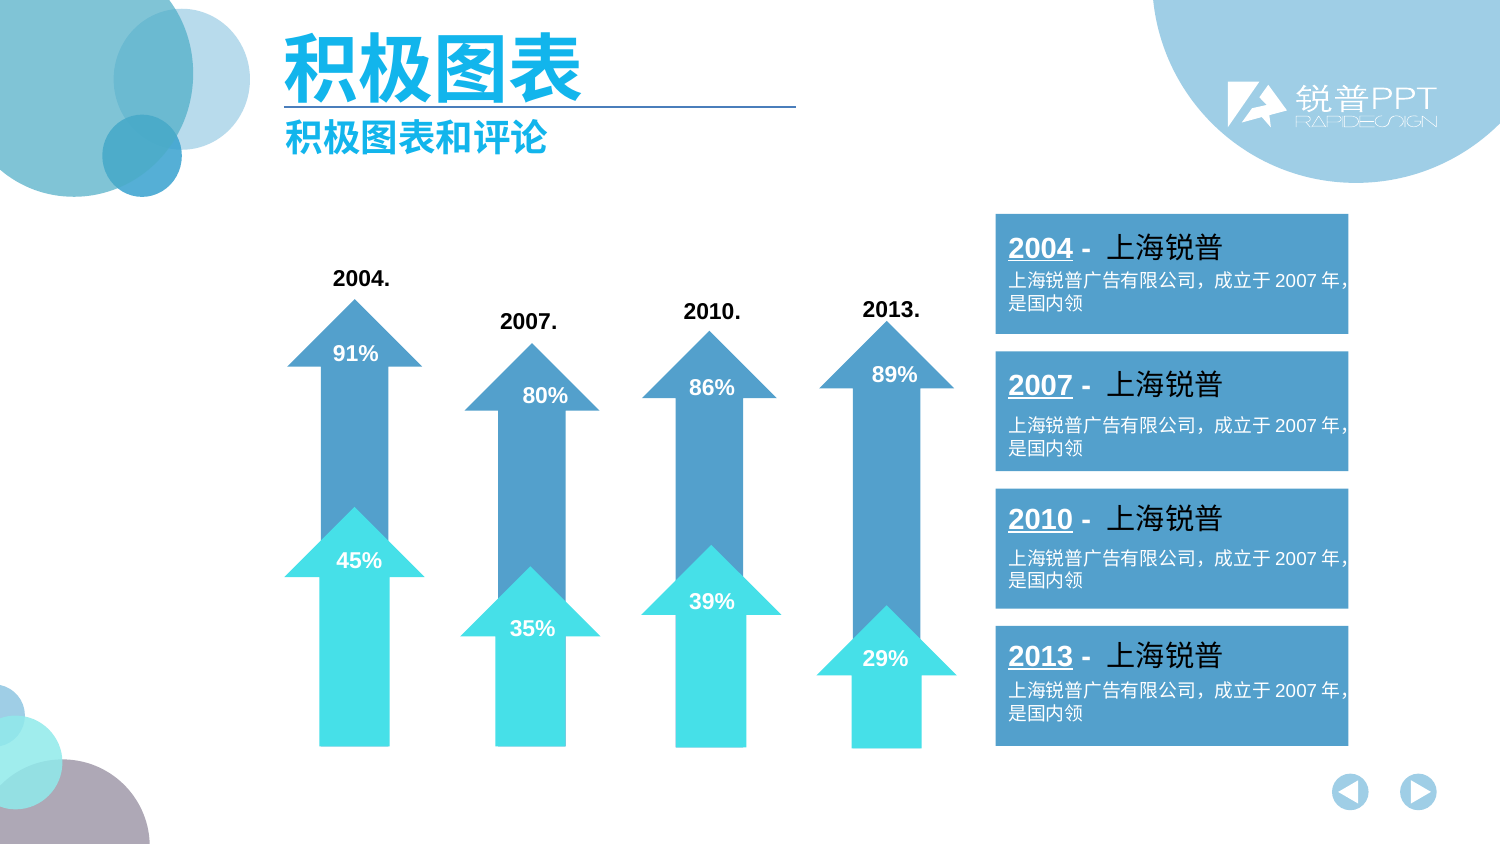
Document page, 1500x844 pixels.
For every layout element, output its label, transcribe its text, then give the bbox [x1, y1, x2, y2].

text_box [994, 212, 1351, 336]
text_box 2007. [485, 299, 611, 342]
text_box 2010 - 上海锐普 [1008, 500, 1254, 536]
text_box [994, 349, 1351, 473]
text_box 91% [318, 330, 426, 373]
text_box [994, 624, 1351, 748]
text_box 2013. [848, 287, 946, 330]
text_box 上海锐普广告有限公司，成立于2007年，是国内领 [1008, 546, 1355, 592]
text_box [587, 395, 602, 413]
text_box [946, 661, 959, 678]
text_box [852, 603, 921, 636]
text_box [639, 542, 749, 618]
text_box 2004 - 上海锐普 [1008, 228, 1254, 264]
text_box [458, 564, 573, 749]
text_box 2010. [668, 289, 776, 332]
text_box 积极图表和评论 [271, 106, 758, 167]
text_box 80% [507, 373, 587, 416]
text_box [587, 619, 603, 639]
text_box 2007 - 上海锐普 [1008, 366, 1254, 402]
text_box [674, 622, 749, 750]
text_box [462, 342, 568, 599]
text_box 2013 - 上海锐普 [1008, 637, 1254, 673]
text_box 86% [674, 365, 769, 408]
text_box [285, 332, 318, 369]
text_box 上海锐普广告有限公司，成立于2007年，是国内领 [1008, 678, 1355, 724]
text_box 89% [857, 352, 955, 395]
text_box [769, 387, 779, 401]
text_box 35% [494, 605, 587, 648]
text_box [410, 559, 427, 580]
text_box [282, 504, 392, 749]
text_box 29% [848, 636, 946, 679]
text_box [318, 373, 391, 539]
text_box [639, 332, 747, 579]
text_box [849, 679, 924, 751]
text_box 积极图表 [269, 14, 758, 119]
text_box [814, 640, 848, 678]
text_box [994, 487, 1351, 611]
text_box [320, 299, 389, 330]
text_box [817, 330, 923, 636]
text_box 39% [674, 579, 772, 622]
text_box 上海锐普广告有限公司，成立于2007年，是国内领 [1008, 269, 1355, 315]
text_box 上海锐普广告有限公司，成立于2007年，是国内领 [1008, 414, 1355, 460]
text_box 45% [321, 538, 410, 581]
text_box 2004. [318, 256, 438, 299]
text_box [772, 602, 784, 618]
